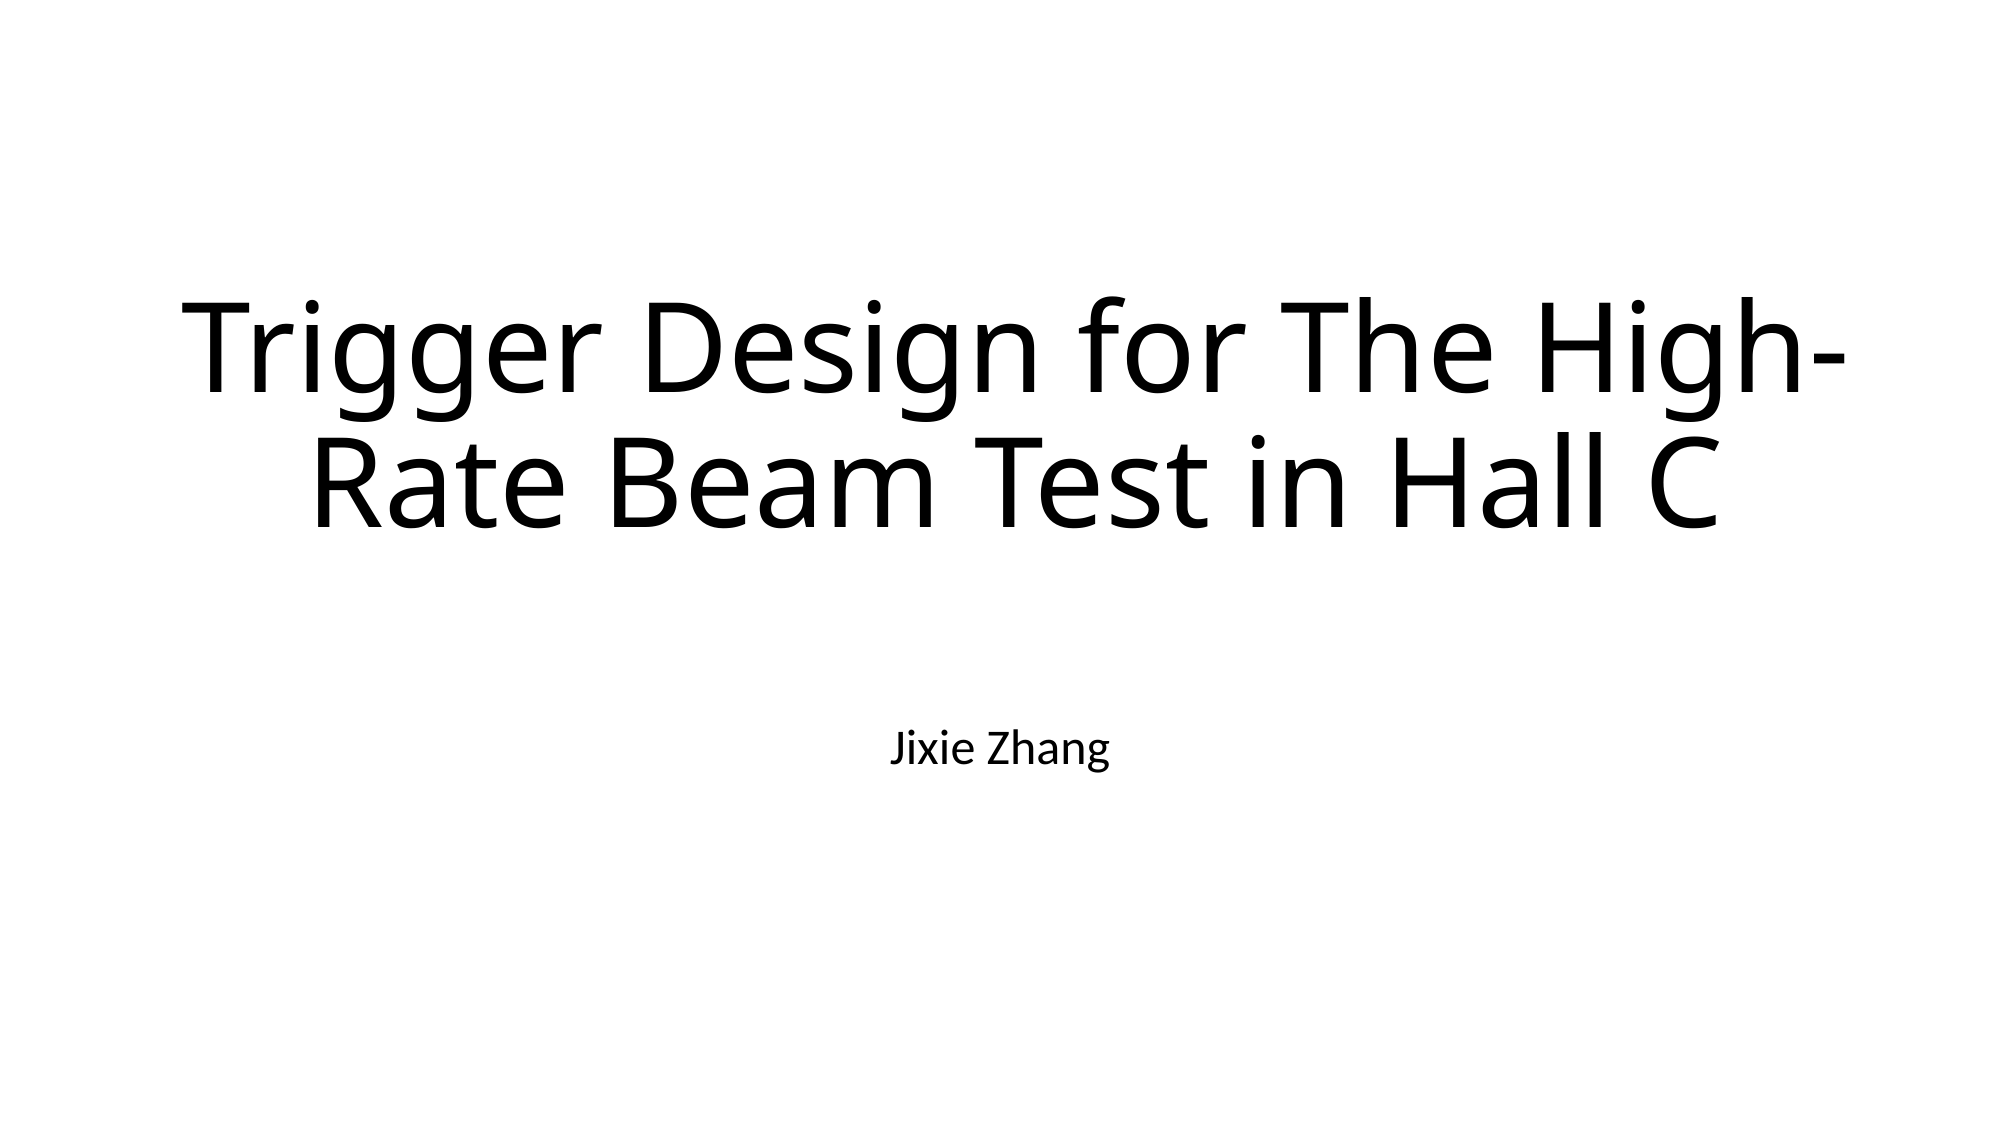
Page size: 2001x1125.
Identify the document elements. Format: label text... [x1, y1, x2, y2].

subtitle Jixie Zhang [249, 713, 1750, 803]
title Trigger Design for The High-Rate Beam Test in Hall C [152, 170, 1880, 563]
